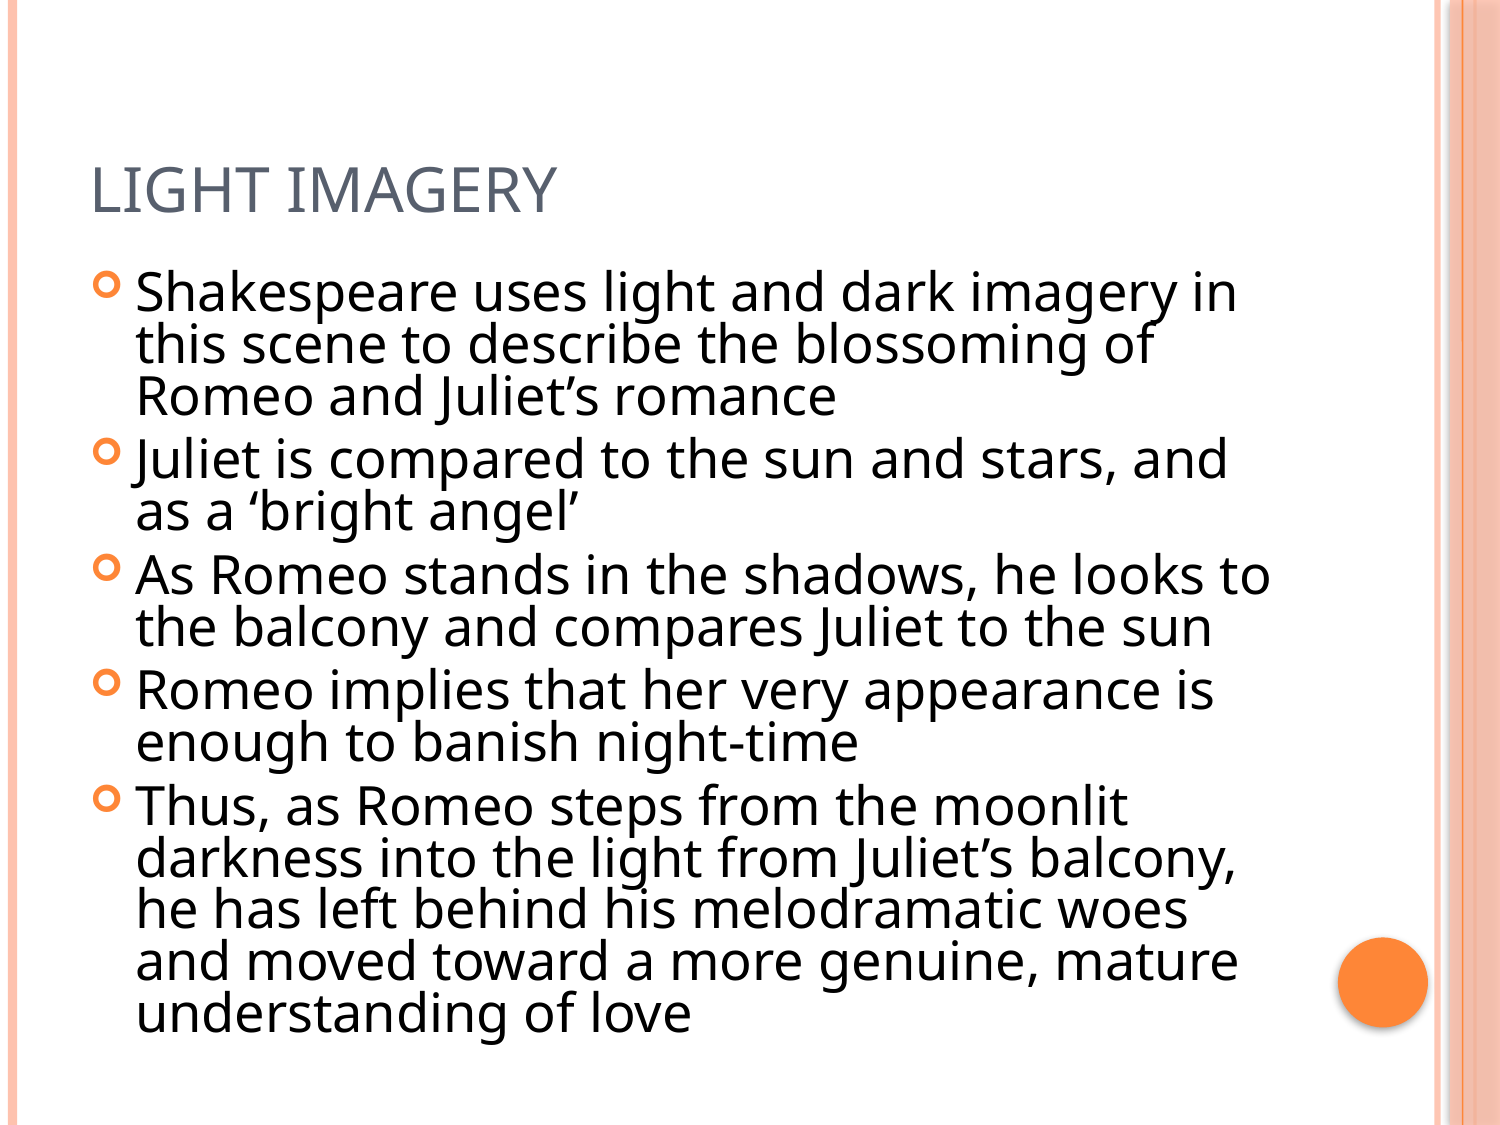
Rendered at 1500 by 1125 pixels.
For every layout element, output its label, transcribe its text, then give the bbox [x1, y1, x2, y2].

list Shakespeare uses light and dark imagery in this scene to describe the blossoming of Romeo and Juliet’s romance Juliet is compared to the sun and stars, and as a ‘bright angel’ As Romeo stands in the shadows, he looks to the balcony and compares Juliet to the sun Romeo implies that her very appearance is enough to banish night-time Thus, as Romeo steps from the moonlit darkness into the light from Juliet’s balcony, he has left behind his melodramatic woes and moved toward a more genuine, mature understanding of love [75, 262, 1300, 1062]
title Light Imagery [75, 45, 1300, 233]
